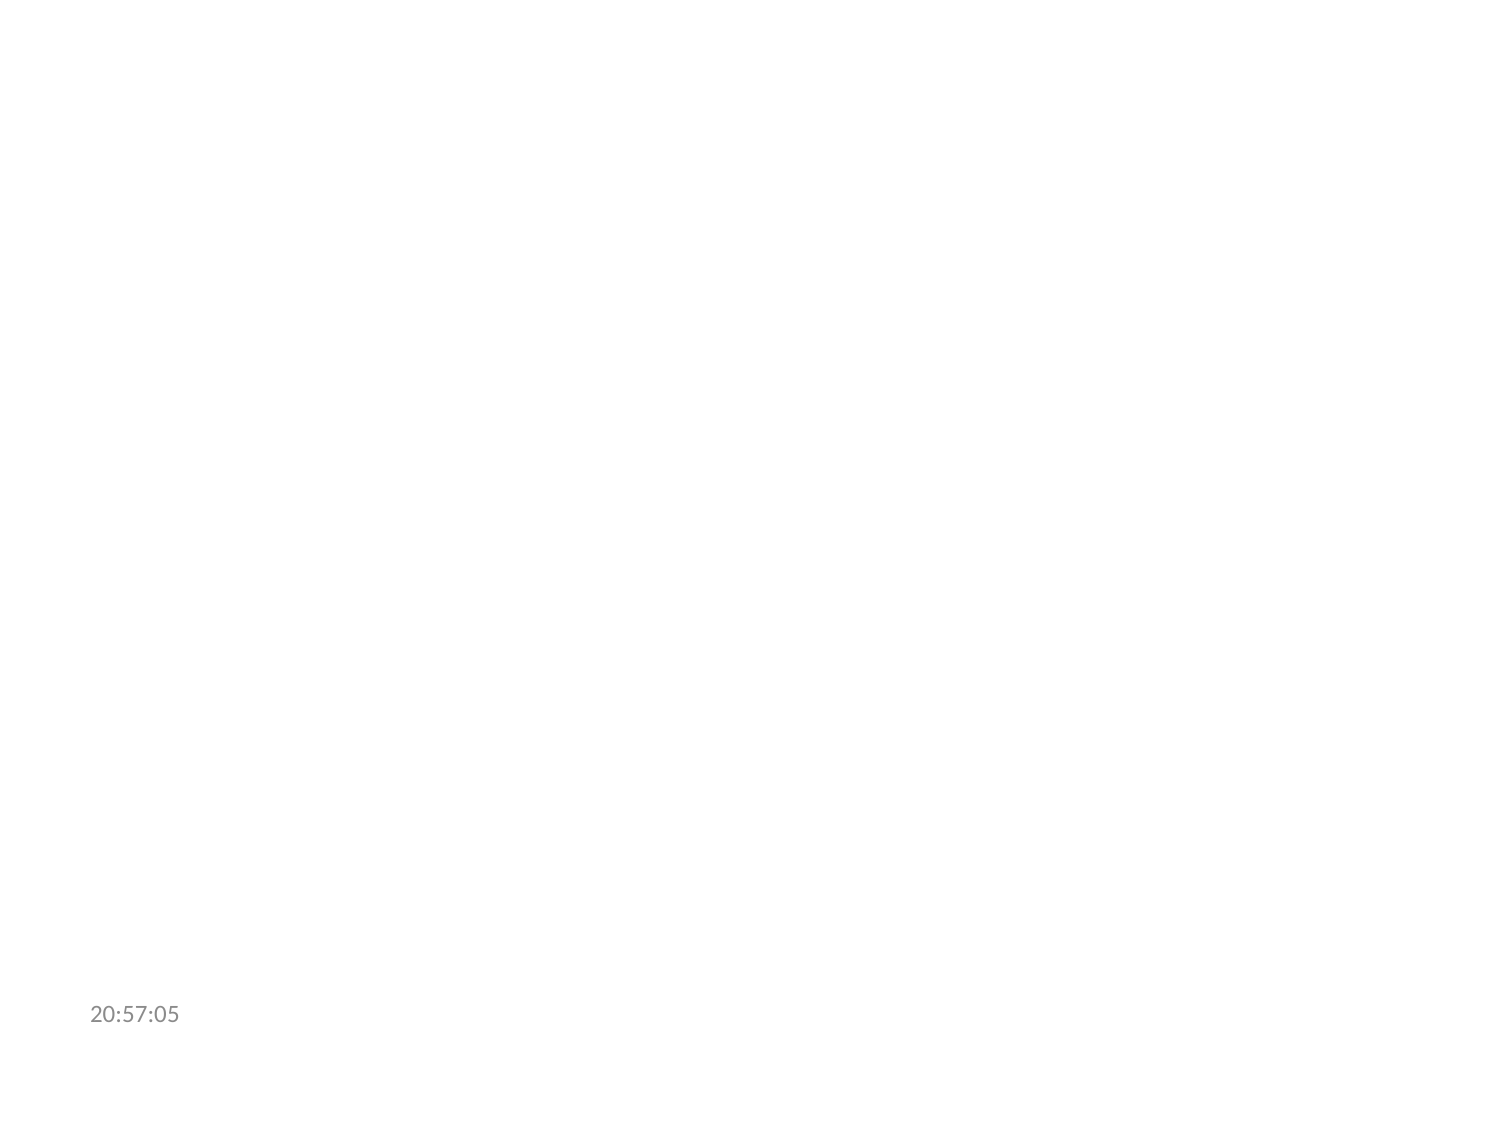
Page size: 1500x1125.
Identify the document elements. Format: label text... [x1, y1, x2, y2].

text_box 15:35:09 [75, 982, 425, 1043]
